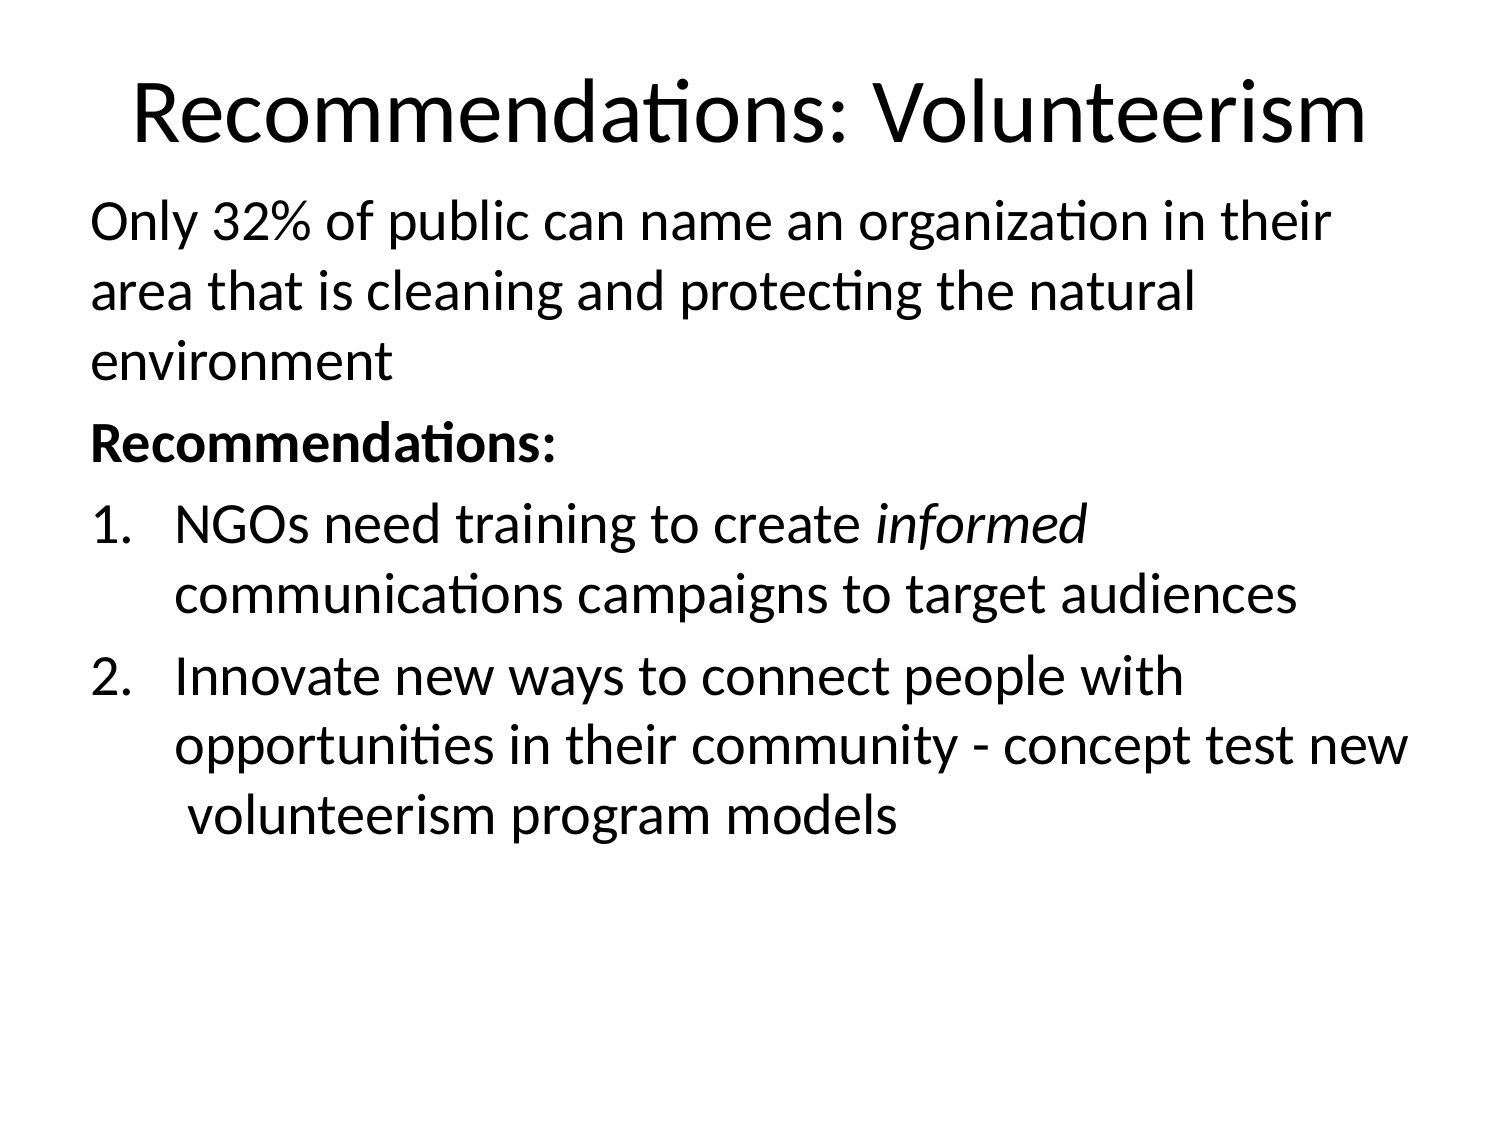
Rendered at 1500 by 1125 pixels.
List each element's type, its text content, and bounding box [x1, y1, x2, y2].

list Only 32% of public can name an organization in their area that is cleaning and protecting the natural environment Recommendations: NGOs need training to create informed communications campaigns to target audiences Innovate new ways to connect people with opportunities in their community - concept test new volunteerism program models [75, 174, 1425, 918]
title Recommendations: Volunteerism [75, 12, 1425, 174]
